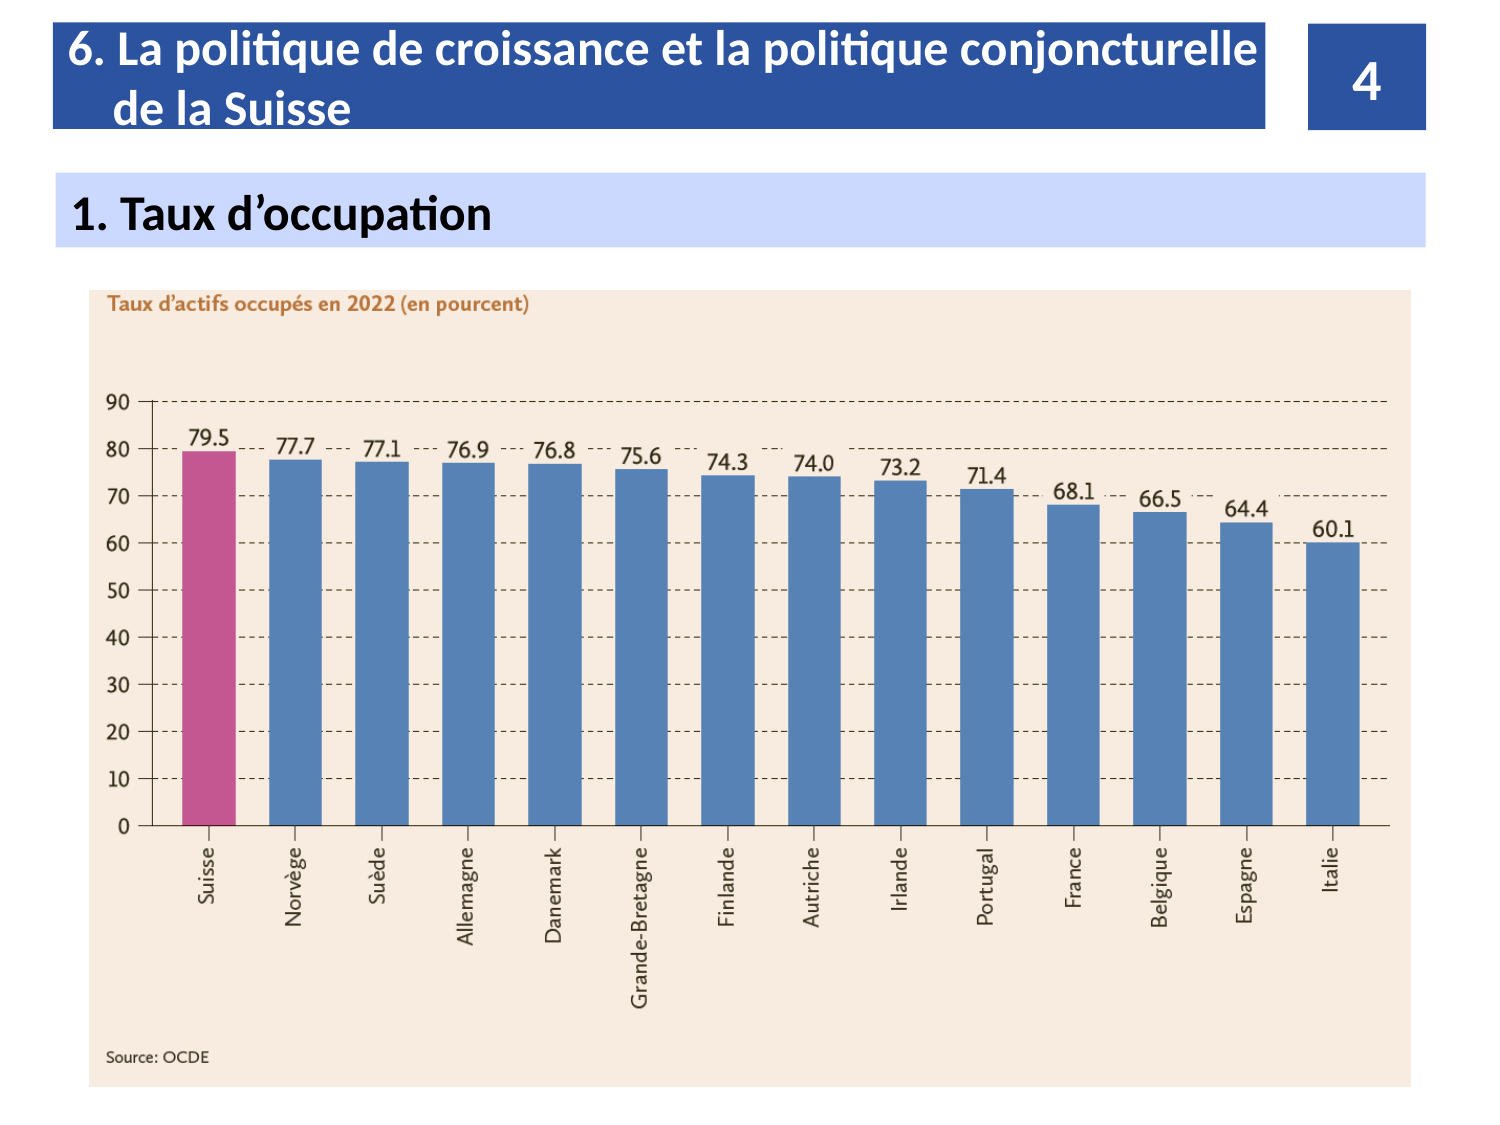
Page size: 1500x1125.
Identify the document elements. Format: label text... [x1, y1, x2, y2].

picture [89, 290, 1411, 1087]
text_box 4 [1308, 23, 1427, 131]
text_box 1. Taux d’occupation [55, 172, 1426, 248]
text_box 6. La politique de croissance et la politique conjoncturelle de la Suisse [52, 22, 1266, 129]
